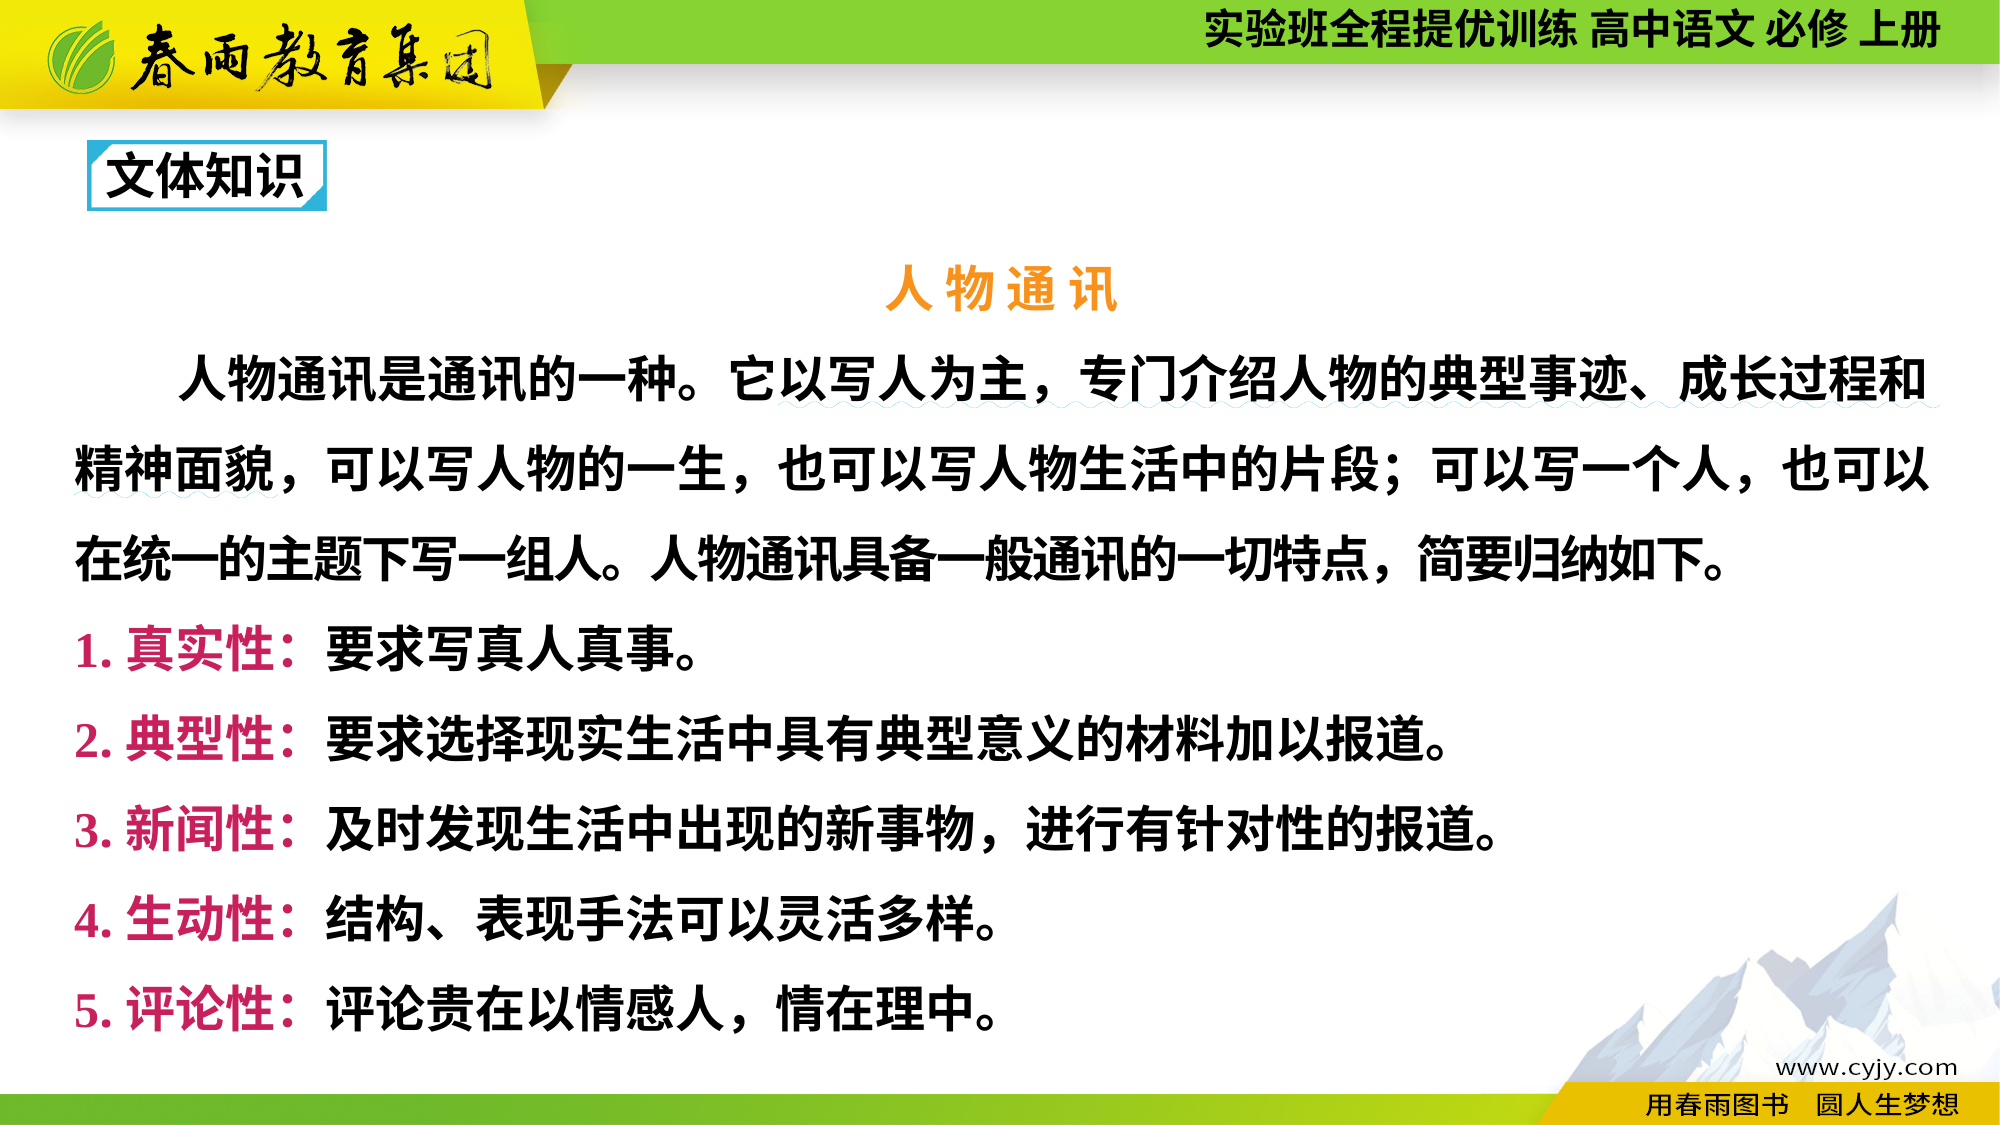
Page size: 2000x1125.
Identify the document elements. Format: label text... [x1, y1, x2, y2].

picture [0, 0, 2000, 1125]
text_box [86, 136, 327, 214]
list 人 物 通 讯 人物通讯是通讯的一种。它以写人为主，专门介绍人物的典型事迹、成长过程和精神面貌，可以写人物的一生，也可以写人物生活中的片段；可以写一个人，也可以在统一的主题下写一组人。人物通讯具备一般通讯的一切特点，简要归纳如下。 1.真实性：要求写真人真事。 2.典型性：要求选择现实生活中具有典型意义的材料加以报道。 3.新闻性：及时发现生活中出现的新事物，进行有针对性的报道。 4.生动性：结构、表现手法可以灵活多样。 5.评论性：评论贵在以情感人，情在理中。 [59, 219, 1944, 1053]
